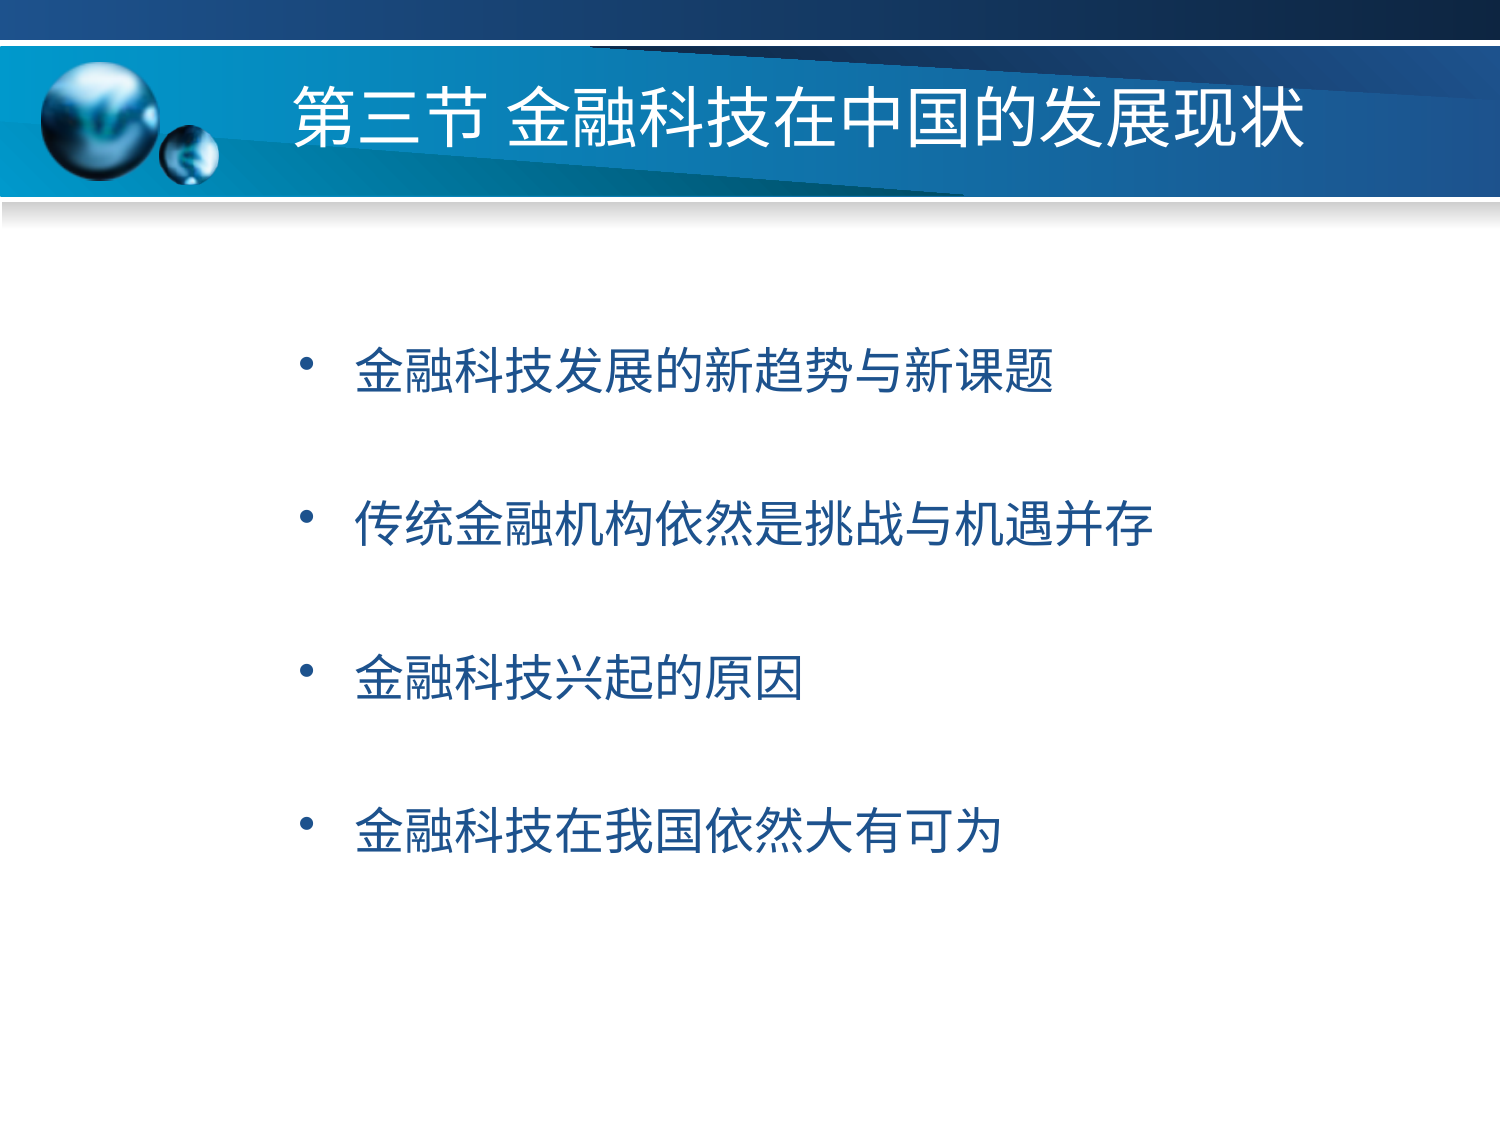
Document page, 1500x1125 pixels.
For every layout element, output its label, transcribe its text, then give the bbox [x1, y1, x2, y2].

text_box 金融科技兴起的原因 [283, 639, 1307, 714]
picture [42, 63, 159, 180]
picture [160, 126, 218, 184]
text_box 金融科技发展的新趋势与新课题 [283, 332, 1217, 407]
text_box 传统金融机构依然是挑战与机遇并存 [283, 485, 1259, 561]
title 第三节 金融科技在中国的发展现状 [274, 44, 1363, 188]
text_box 金融科技在我国依然大有可为 [283, 792, 1356, 868]
